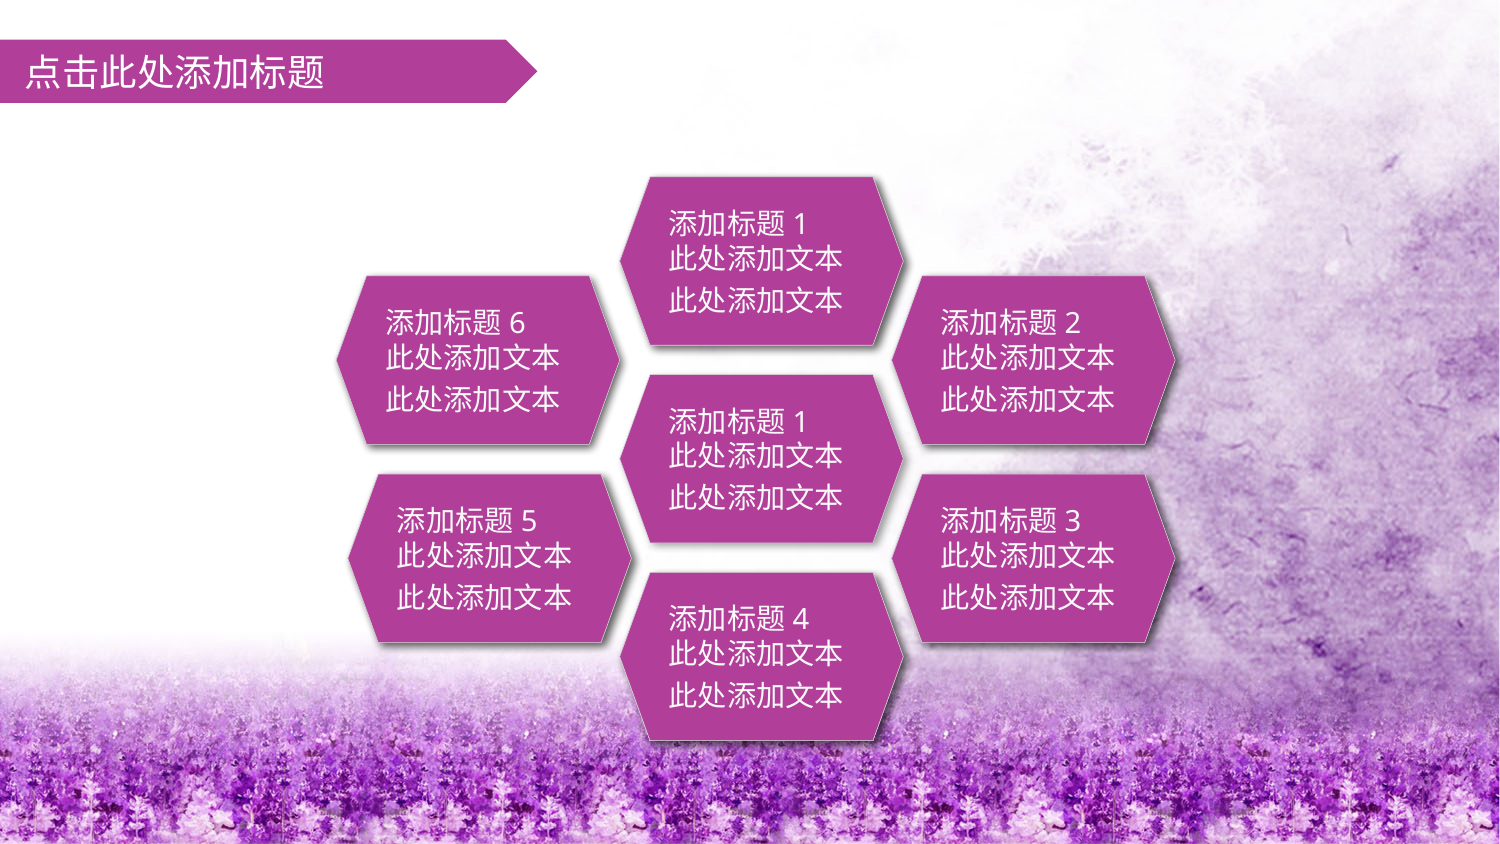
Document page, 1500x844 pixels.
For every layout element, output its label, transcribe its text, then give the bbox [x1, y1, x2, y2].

text_box 添加标题1 此处添加文本 此处添加文本 [619, 374, 904, 543]
picture [0, 0, 1500, 844]
text_box 添加标题4 此处添加文本 此处添加文本 [619, 572, 904, 741]
title 点击此处添加标题 [10, 36, 1360, 106]
text_box 添加标题6 此处添加文本 此处添加文本 [336, 275, 620, 445]
text_box 添加标题1 此处添加文本 此处添加文本 [619, 176, 904, 346]
text_box 添加标题5 此处添加文本 此处添加文本 [347, 474, 632, 643]
text_box 添加标题2 此处添加文本 此处添加文本 [891, 275, 1176, 445]
text_box 添加标题3 此处添加文本 此处添加文本 [891, 474, 1176, 643]
